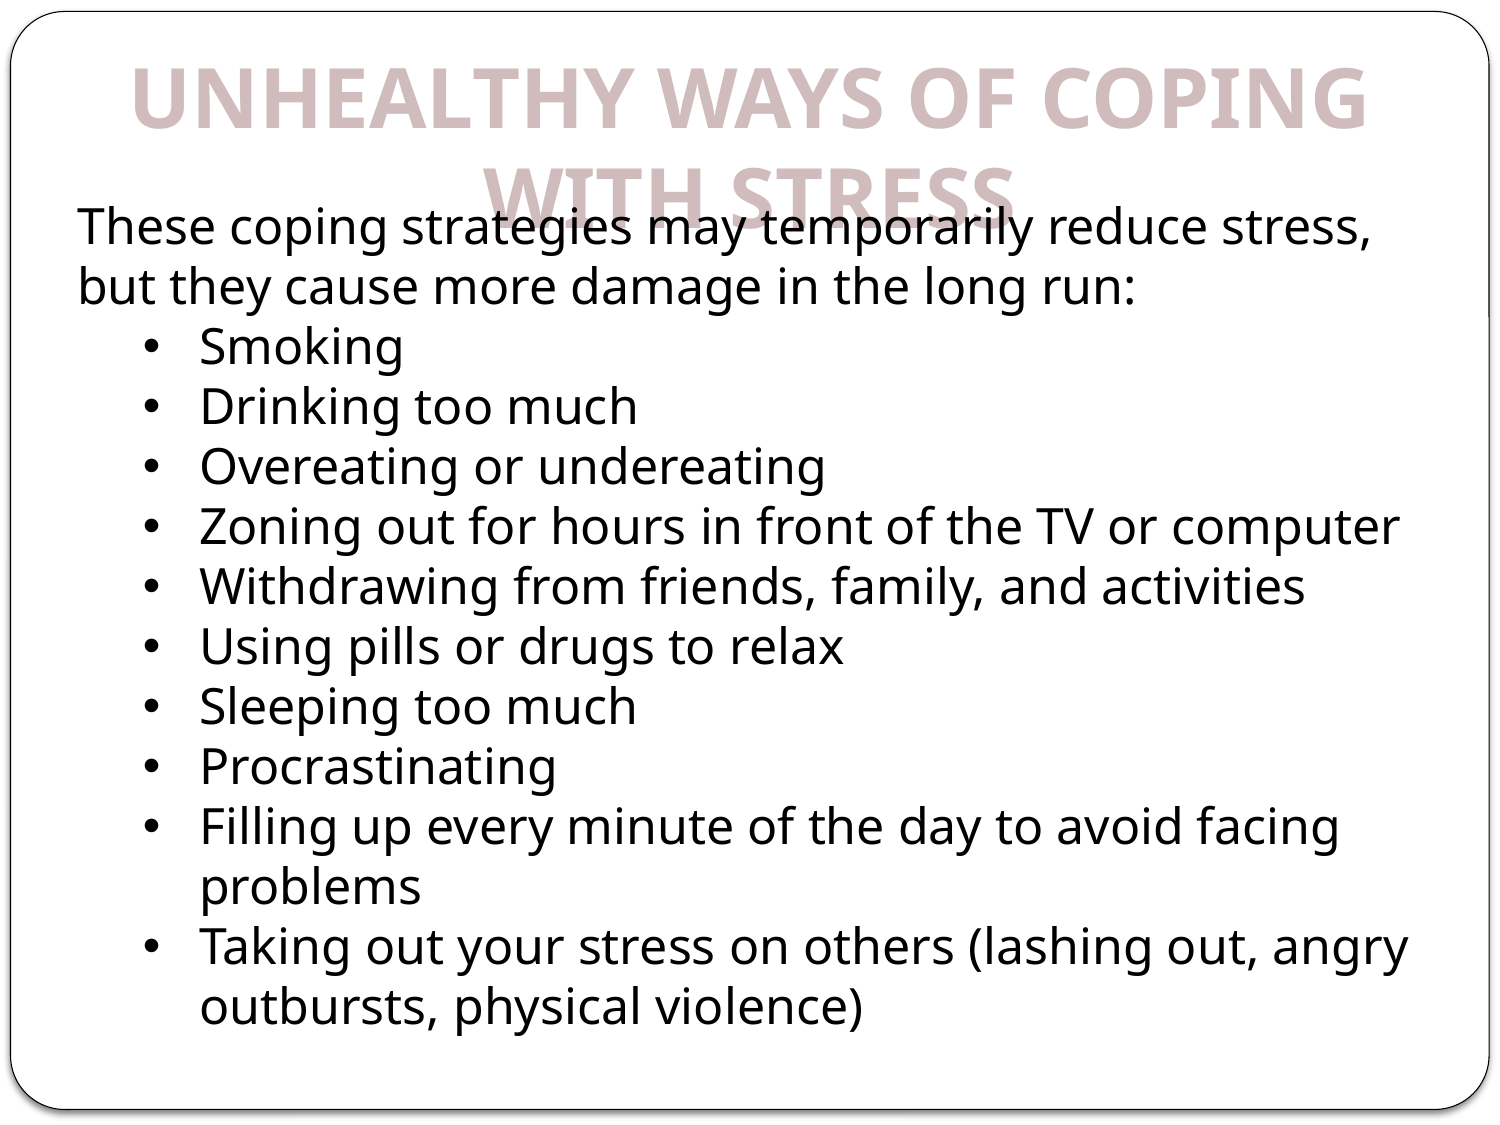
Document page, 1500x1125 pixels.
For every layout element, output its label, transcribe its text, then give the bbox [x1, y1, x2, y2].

text_box Unhealthy ways of coping with stress [24, 37, 1475, 253]
text_box These coping strategies may temporarily reduce stress, but they cause more damage in the long run: Smoking Drinking too much Overeating or undereating Zoning out for hours in front of the TV or computer Withdrawing from friends, family, and activities Using pills or drugs to relax Sleeping too much Procrastinating Filling up every minute of the day to avoid facing problems Taking out your stress on others (lashing out, angry outbursts, physical violence) [62, 187, 1450, 1043]
